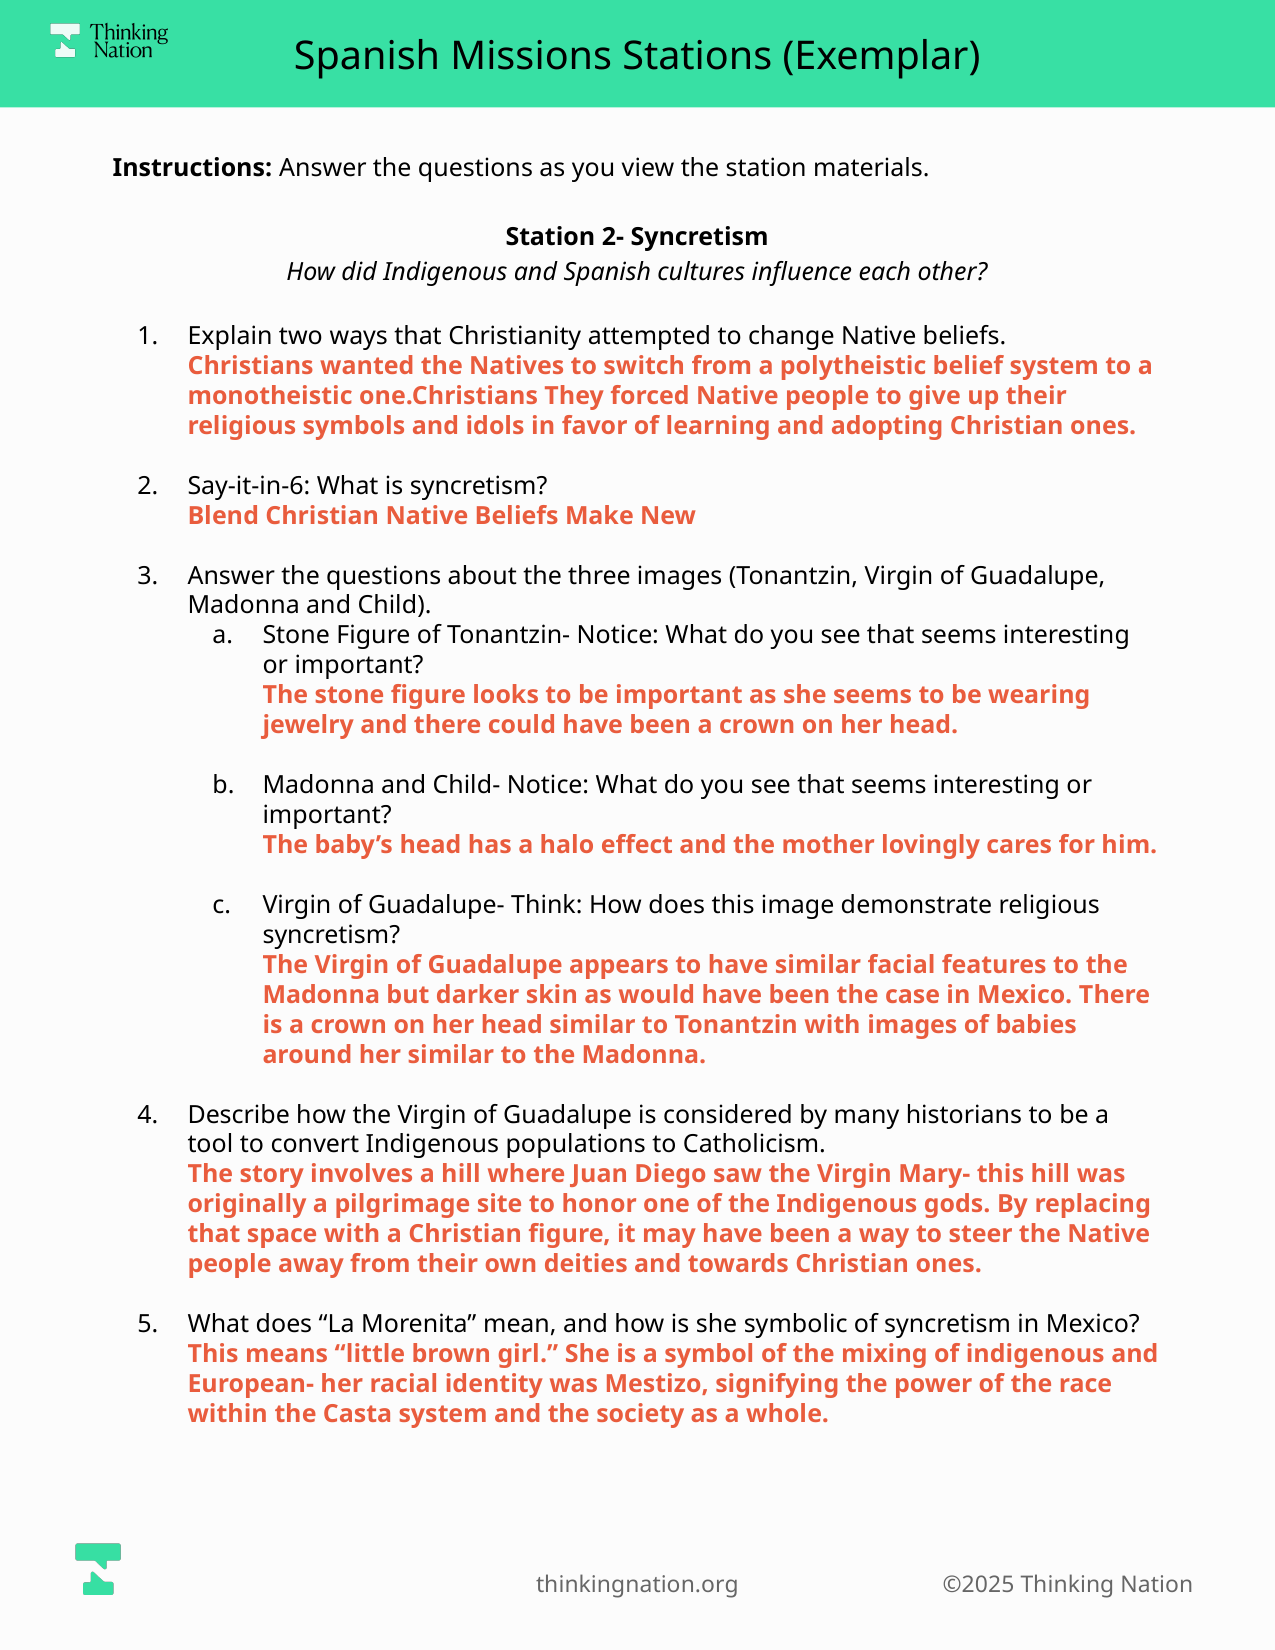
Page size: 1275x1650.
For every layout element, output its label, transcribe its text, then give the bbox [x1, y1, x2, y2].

picture [36, 12, 172, 69]
text_box Spanish Missions Stations (Exemplar) [0, 0, 1275, 108]
text_box thinkingnation.org [486, 1553, 789, 1605]
text_box ©2025 Thinking Nation [907, 1553, 1210, 1605]
text_box Instructions: Answer the questions as you view the station materials. Station 2- Syncretism How did Indigenous and Spanish cultures influence each other? Explain two ways that Christianity attempted to change Native beliefs. Christians wanted the Natives to switch from a polytheistic belief system to a monotheistic one.Christians They forced Native people to give up their religious symbols and idols in favor of learning and adopting Christian ones. Say-it-in-6: What is syncretism? Blend Christian Native Beliefs Make New Answer the questions about the three images (Tonantzin, Virgin of Guadalupe, Madonna and Child). Stone Figure of Tonantzin- Notice: What do you see that seems interesting or important? The stone figure looks to be important as she seems to be wearing jewelry and there could have been a crown on her head. Madonna and Child- Notice: What do you see that seems interesting or important? The baby’s head has a halo effect and the mother lovingly cares for him. Virgin of Guadalupe- Think: How does this image demonstrate religious syncretism? The Virgin of Guadalupe appears to have similar facial features to the Madonna but darker skin as would have been the case in Mexico. There is a crown on her head similar to Tonantzin with images of babies around her similar to the Madonna. Describe how the Virgin of Guadalupe is considered by many historians to be a tool to convert Indigenous populations to Catholicism. The story involves a hill where Juan Diego saw the Virgin Mary- this hill was originally a pilgrimage site to honor one of the Indigenous gods. By replacing that space with a Christian figure, it may have been a way to steer the Native people away from their own deities and towards Christian ones. What does “La Morenita” mean, and how is she symbolic of syncretism in Mexico? This means “little brown girl.” She is a symbol of the mixing of indigenous and European- her racial identity was Mestizo, signifying the power of the race within the Casta system and the society as a whole. [97, 132, 1178, 1443]
picture [62, 1533, 134, 1605]
